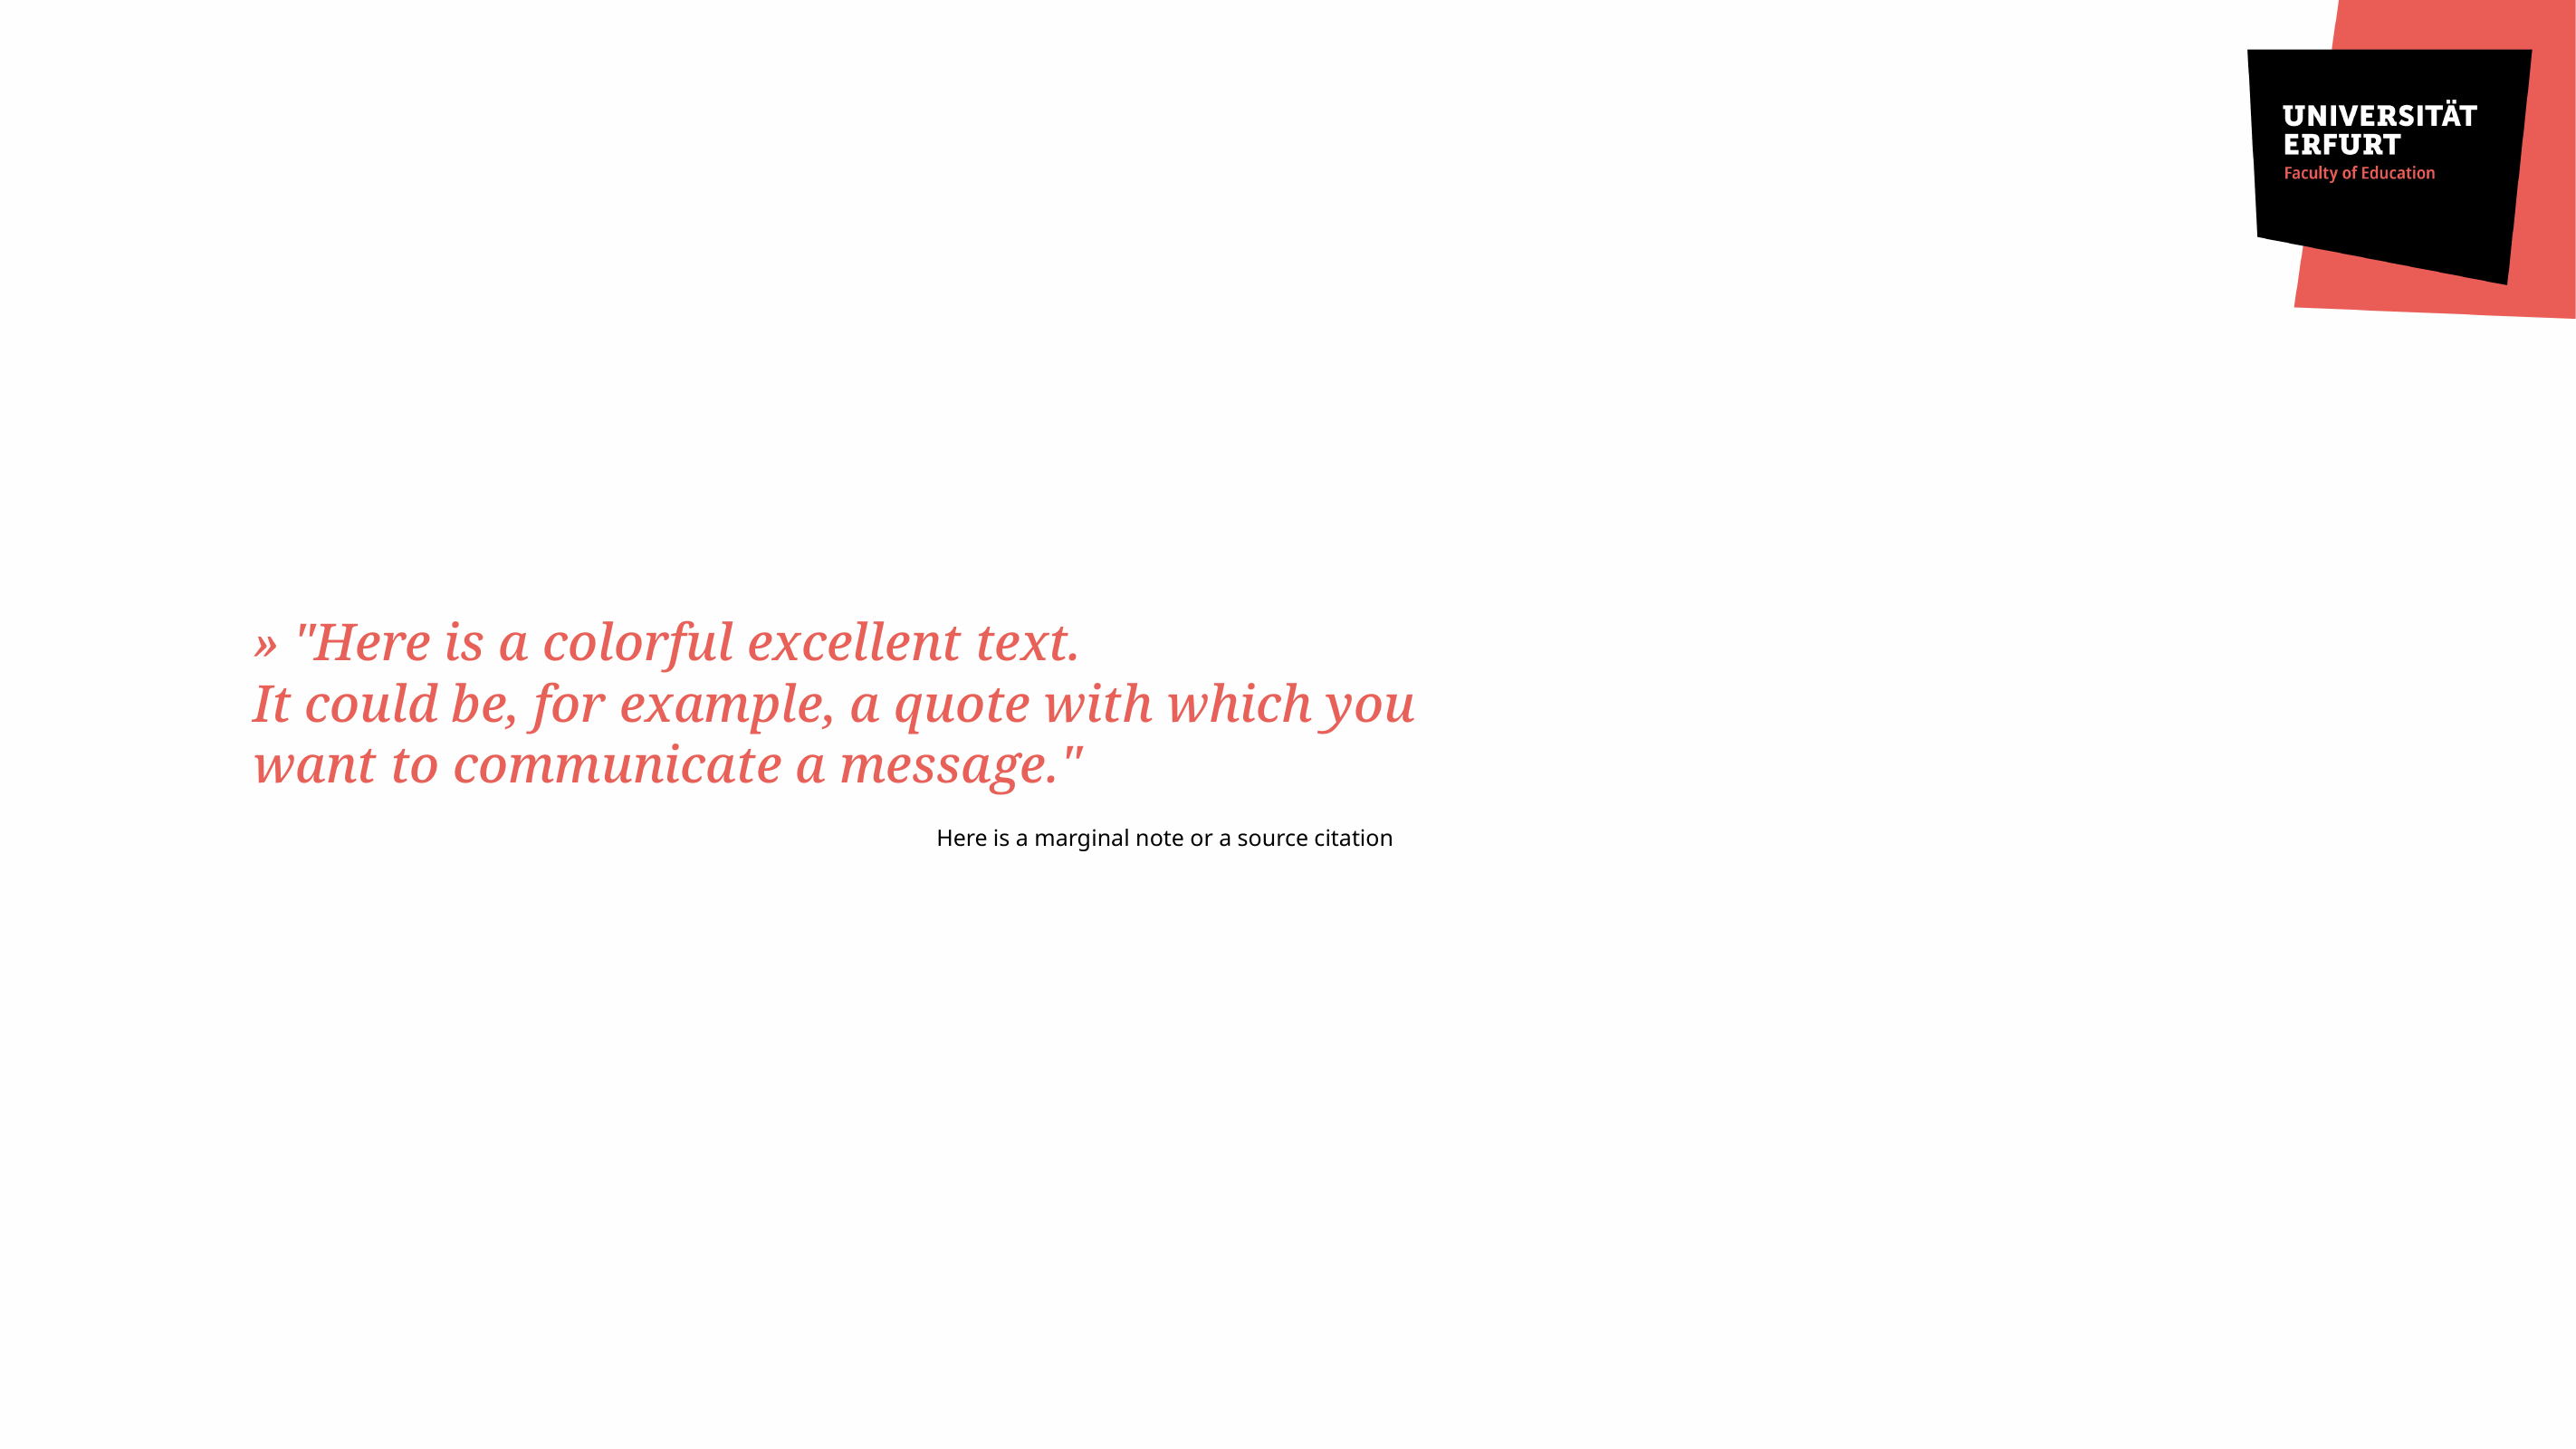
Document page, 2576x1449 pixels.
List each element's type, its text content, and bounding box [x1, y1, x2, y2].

text_box Here is a marginal note or a source citation [929, 816, 1403, 859]
picture [0, 0, 2576, 1449]
text_box » "Here is a colorful excellent text. It could be, for example, a quote with which you want to communicate a message." [244, 602, 1679, 801]
